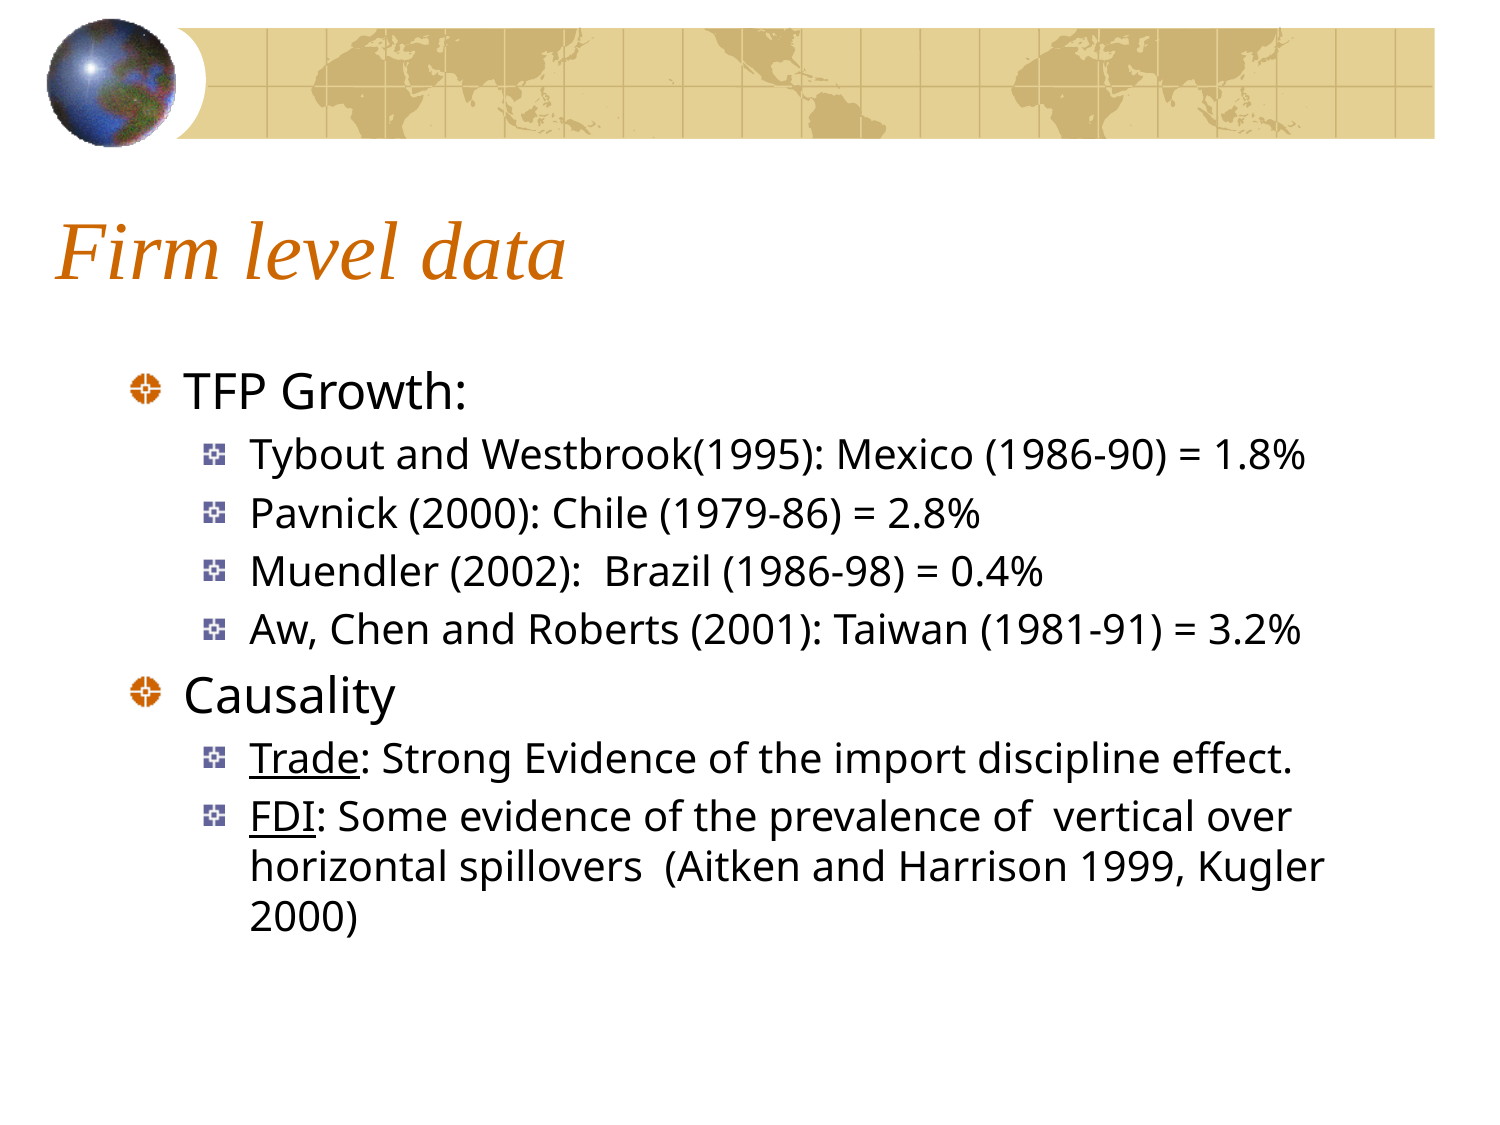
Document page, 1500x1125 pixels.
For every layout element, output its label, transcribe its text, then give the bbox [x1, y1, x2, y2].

picture [202, 803, 225, 826]
title Firm level data [40, 152, 1316, 341]
list TFP Growth: Tybout and Westbrook(1995): Mexico (1986-90) = 1.8% Pavnick (2000): Chile (1979-86) = 2.8% Muendler (2002): Brazil (1986-98) = 0.4% Aw, Chen and Roberts (2001): Taiwan (1981-91) = 3.2% Causality Trade: Strong Evidence of the import discipline effect. FDI: Some evidence of the prevalence of vertical over horizontal spillovers (Aitken and Harrison 1999, Kugler 2000) [112, 352, 1388, 1028]
picture [202, 558, 225, 581]
picture [202, 617, 225, 640]
picture [127, 675, 163, 711]
picture [202, 442, 225, 465]
picture [202, 500, 225, 523]
picture [202, 745, 225, 768]
picture [42, 14, 190, 151]
picture [127, 372, 163, 408]
